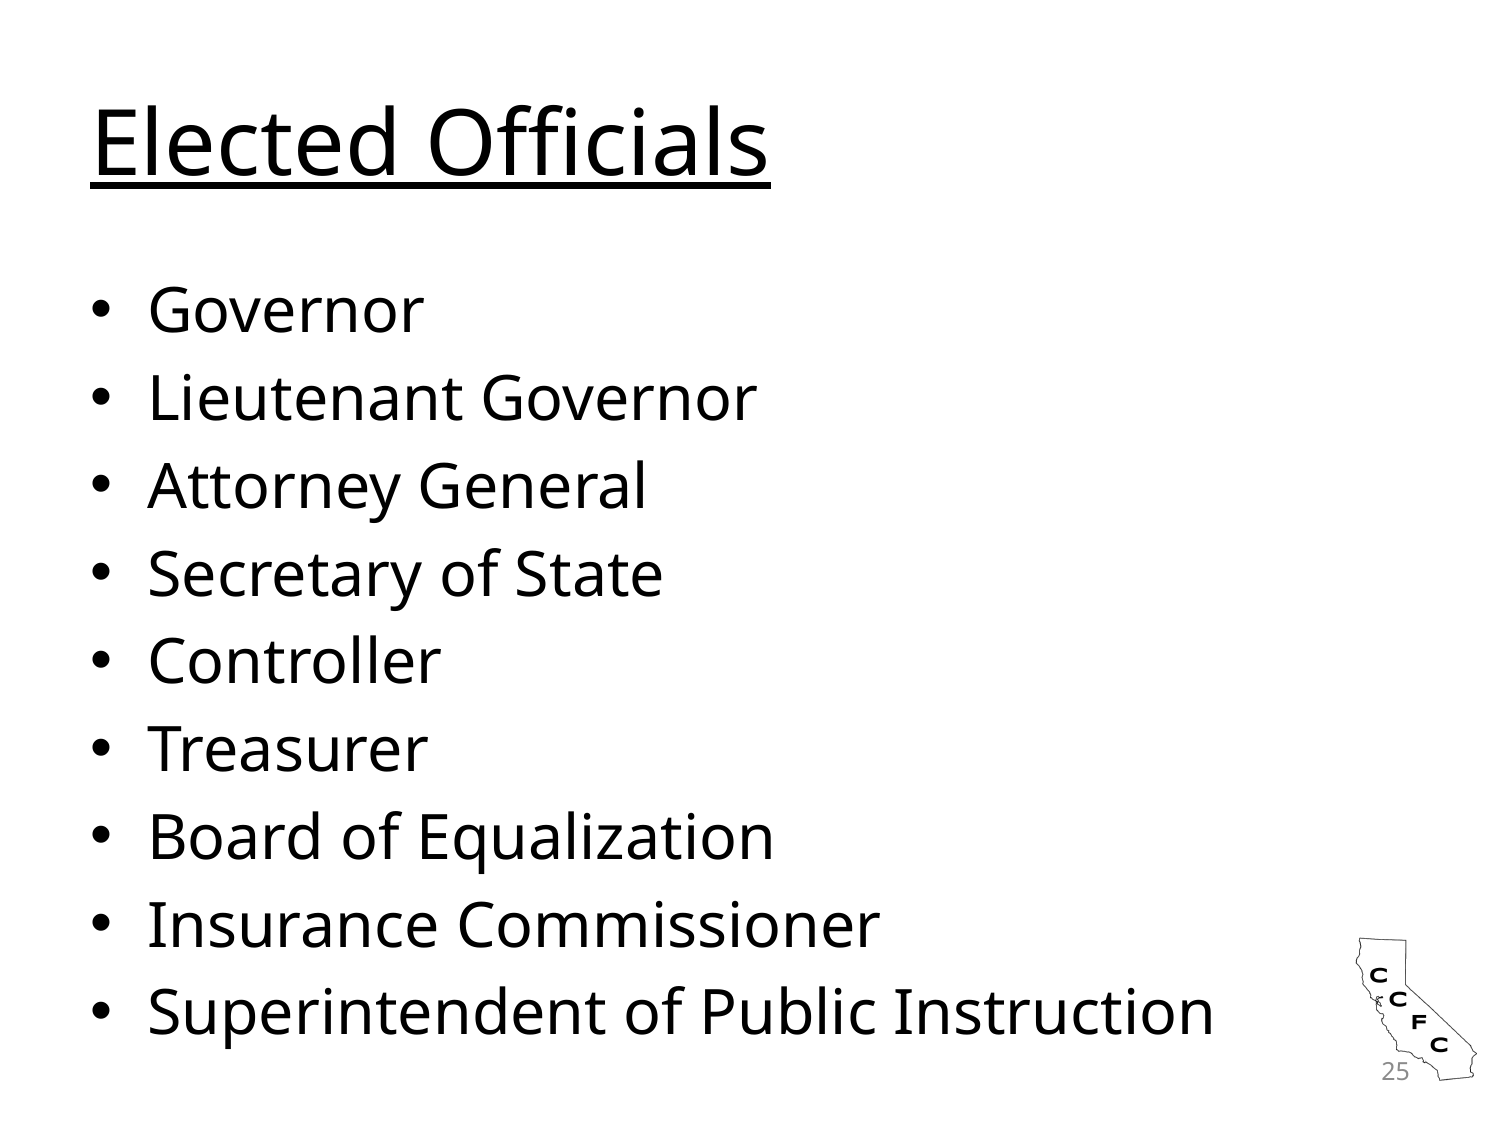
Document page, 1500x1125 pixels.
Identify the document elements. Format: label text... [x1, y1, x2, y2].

list Governor Lieutenant Governor Attorney General Secretary of State Controller Treasurer Board of Equalization Insurance Commissioner Superintendent of Public Instruction [75, 262, 1425, 1058]
slide_number 25 [1074, 1042, 1425, 1103]
title Elected Officials [75, 45, 1425, 233]
picture [1425, 934, 1480, 1085]
